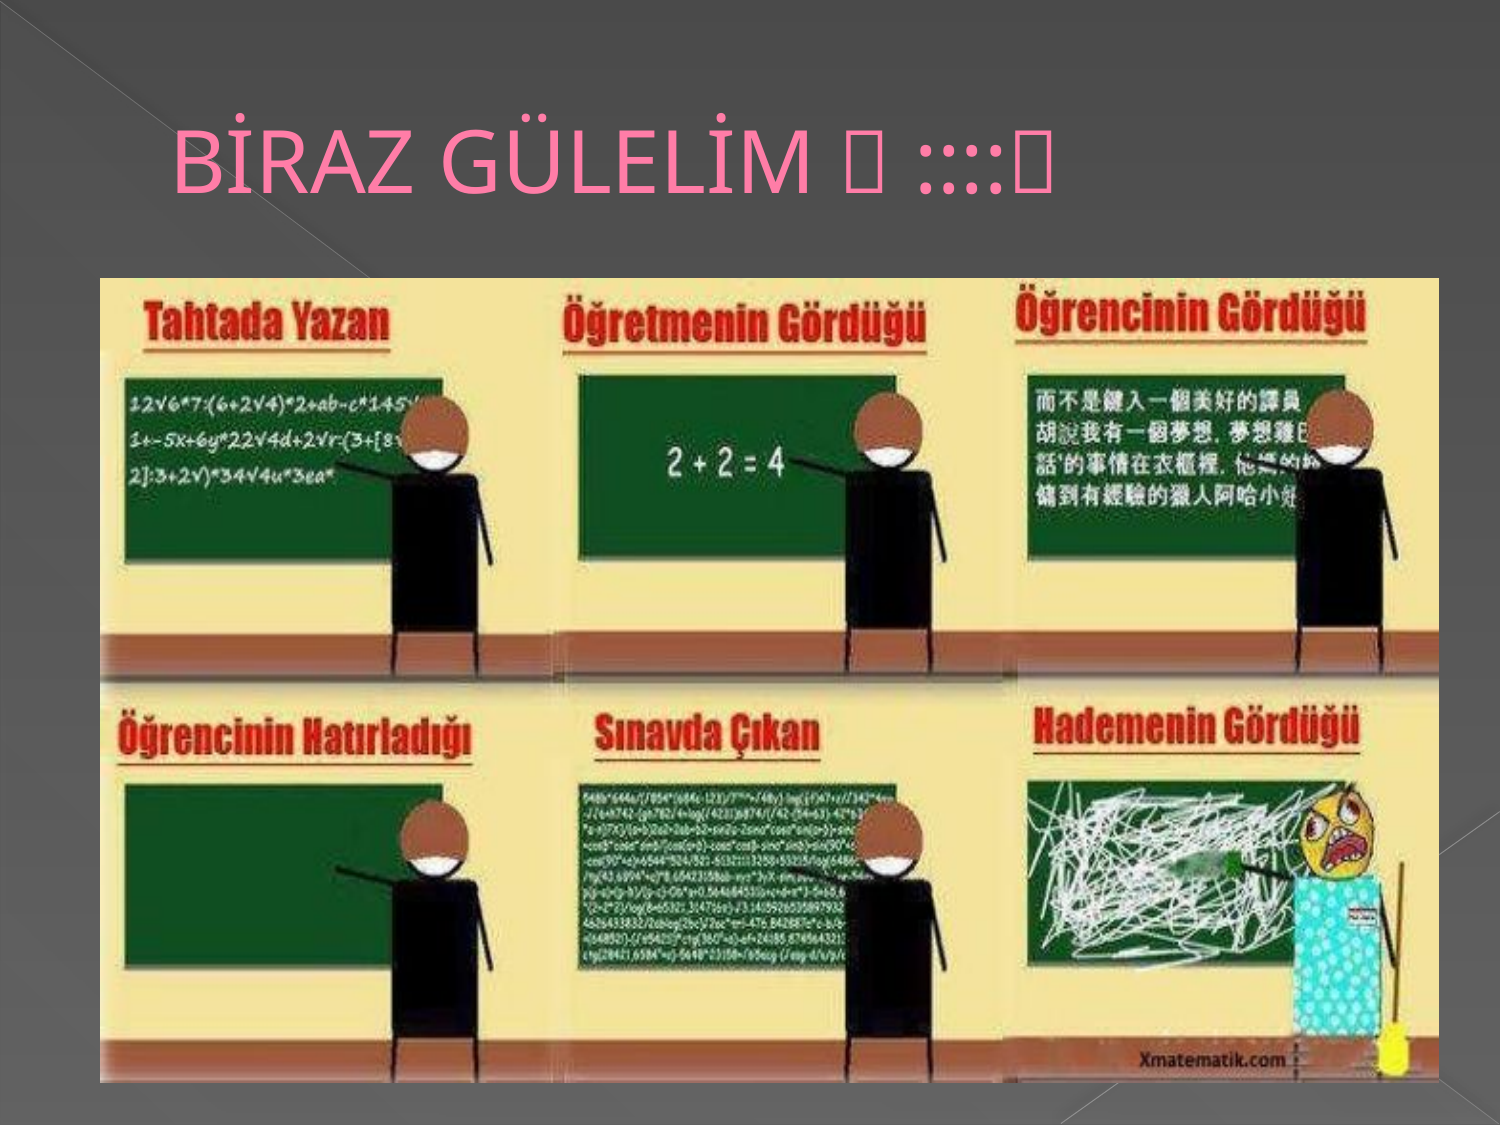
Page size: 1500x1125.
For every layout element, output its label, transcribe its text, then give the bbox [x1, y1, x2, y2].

title BİRAZ GÜLELİM  :::: [75, 43, 1425, 274]
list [100, 278, 1439, 1083]
